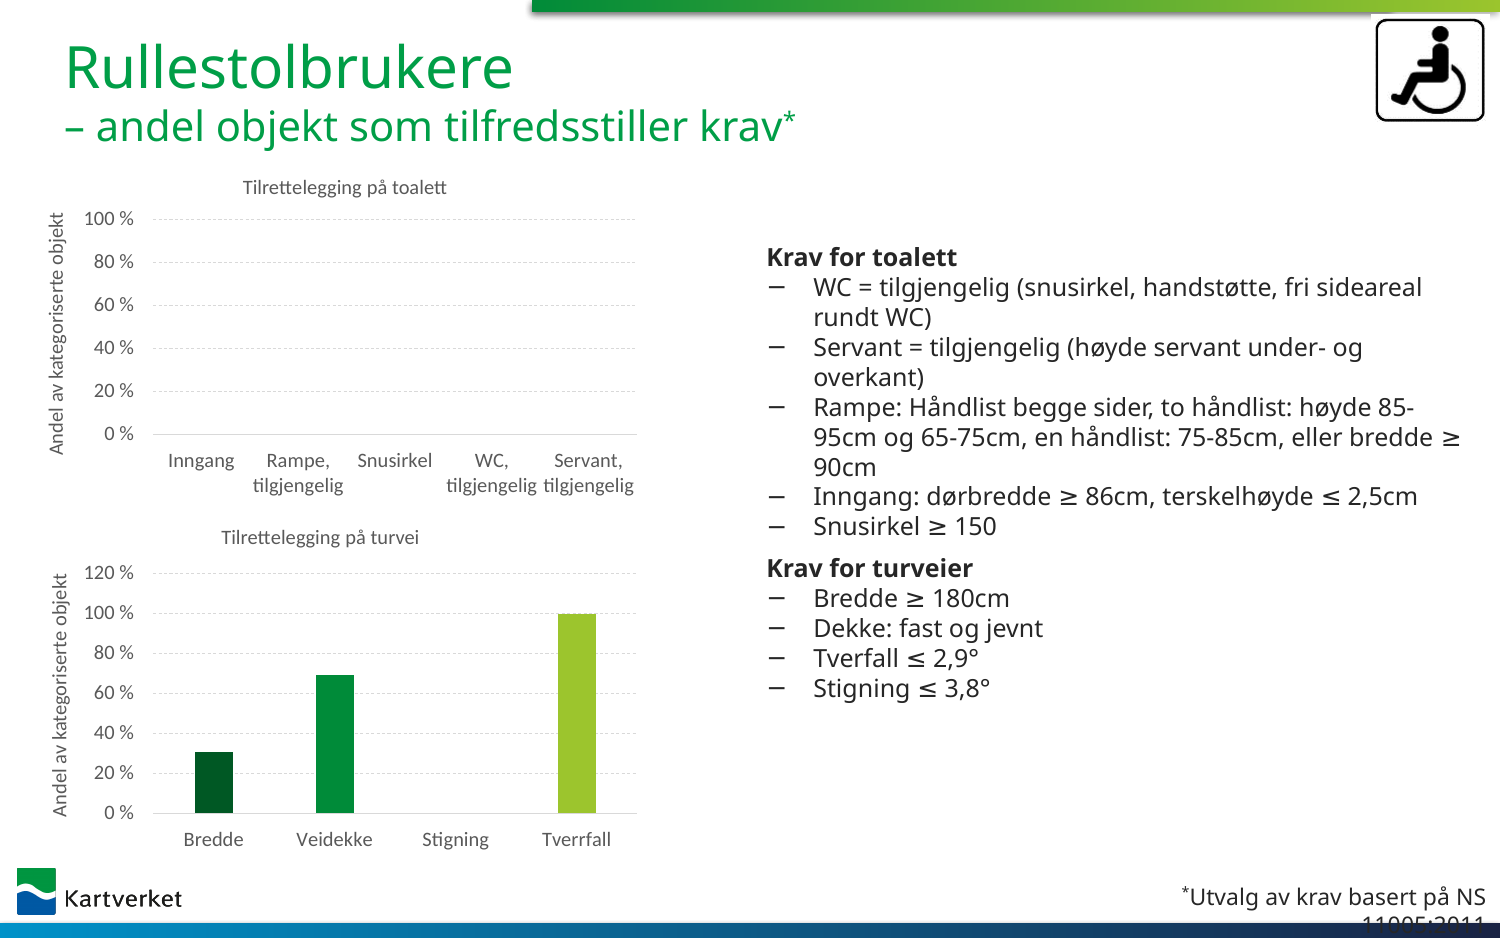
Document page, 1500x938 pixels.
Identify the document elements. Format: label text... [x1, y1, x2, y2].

text_box Krav for toalett WC = tilgjengelig (snusirkel, handstøtte, fri sideareal rundt WC) Servant = tilgjengelig (høyde servant under- og overkant) Rampe: Håndlist begge sider, to håndlist: høyde 85-95cm og 65-75cm, en håndlist: 75-85cm, eller bredde ≥ 90cm Inngang: dørbredde ≥ 86cm, terskelhøyde ≤ 2,5cm Snusirkel ≥ 150 [751, 234, 1483, 545]
picture [1371, 13, 1491, 127]
text_box Rullestolbrukere – andel objekt som tilfredsstiller krav* [49, 14, 1431, 158]
text_box *Utvalg av krav basert på NS 11005:2011 [1068, 873, 1500, 938]
text_box Krav for turveier Bredde ≥ 180cm Dekke: fast og jevnt Tverfall ≤ 2,9° Stigning ≤ 3,8° [751, 545, 1483, 710]
picture [41, 520, 650, 859]
picture [41, 166, 650, 505]
